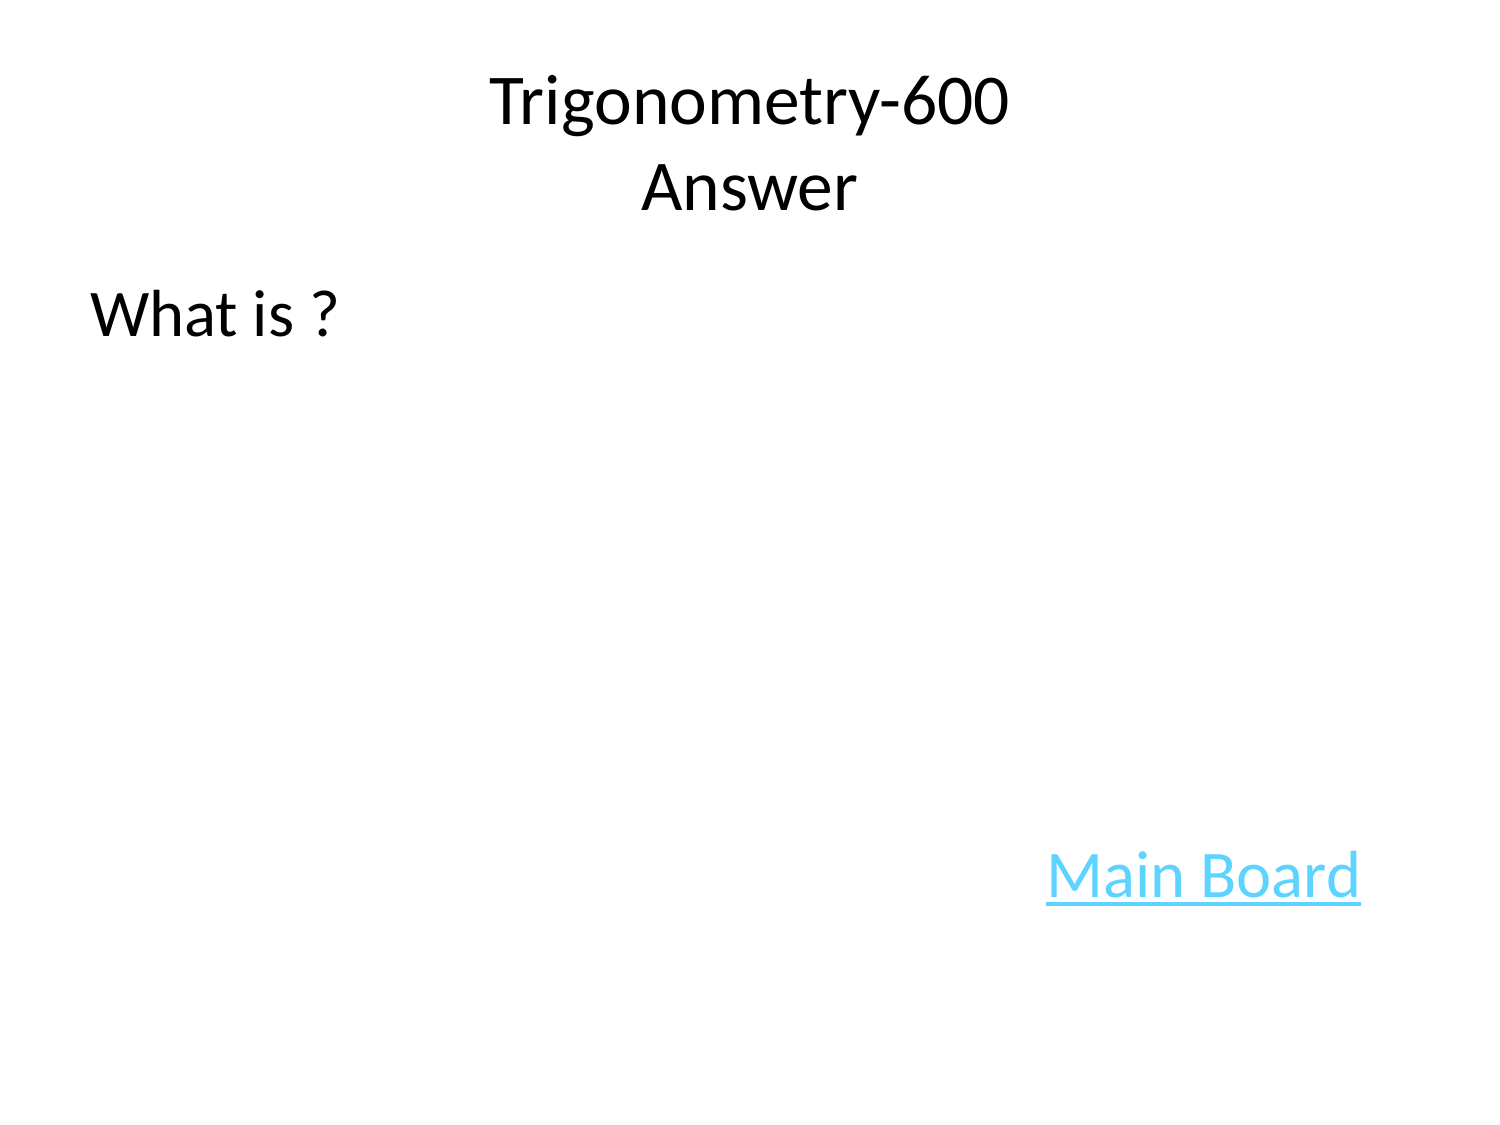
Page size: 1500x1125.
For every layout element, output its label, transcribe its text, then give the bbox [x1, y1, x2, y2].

title Trigonometry-600 Answer [75, 45, 1425, 233]
